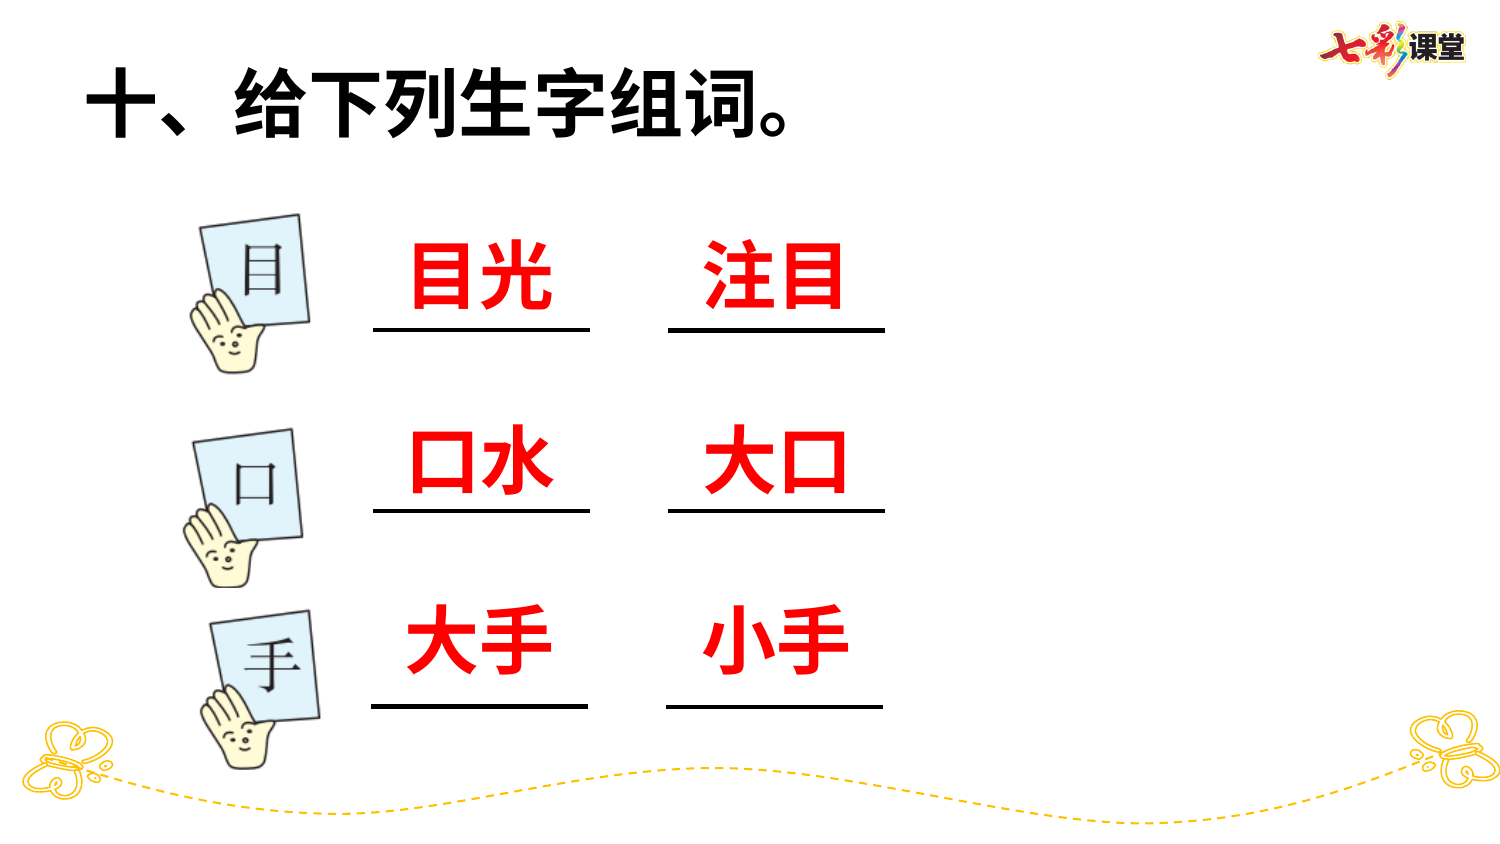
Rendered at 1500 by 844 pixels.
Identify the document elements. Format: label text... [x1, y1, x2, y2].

picture [152, 411, 329, 777]
text_box 目光 [393, 222, 566, 324]
picture [1316, 20, 1468, 80]
text_box 小手 [689, 588, 863, 690]
text_box 大口 [690, 408, 864, 510]
text_box 注目 [689, 222, 863, 324]
picture [146, 194, 316, 390]
text_box 口水 [394, 408, 567, 510]
text_box 十、给下列生字组词。 [47, 56, 869, 147]
text_box 大手 [393, 588, 566, 690]
